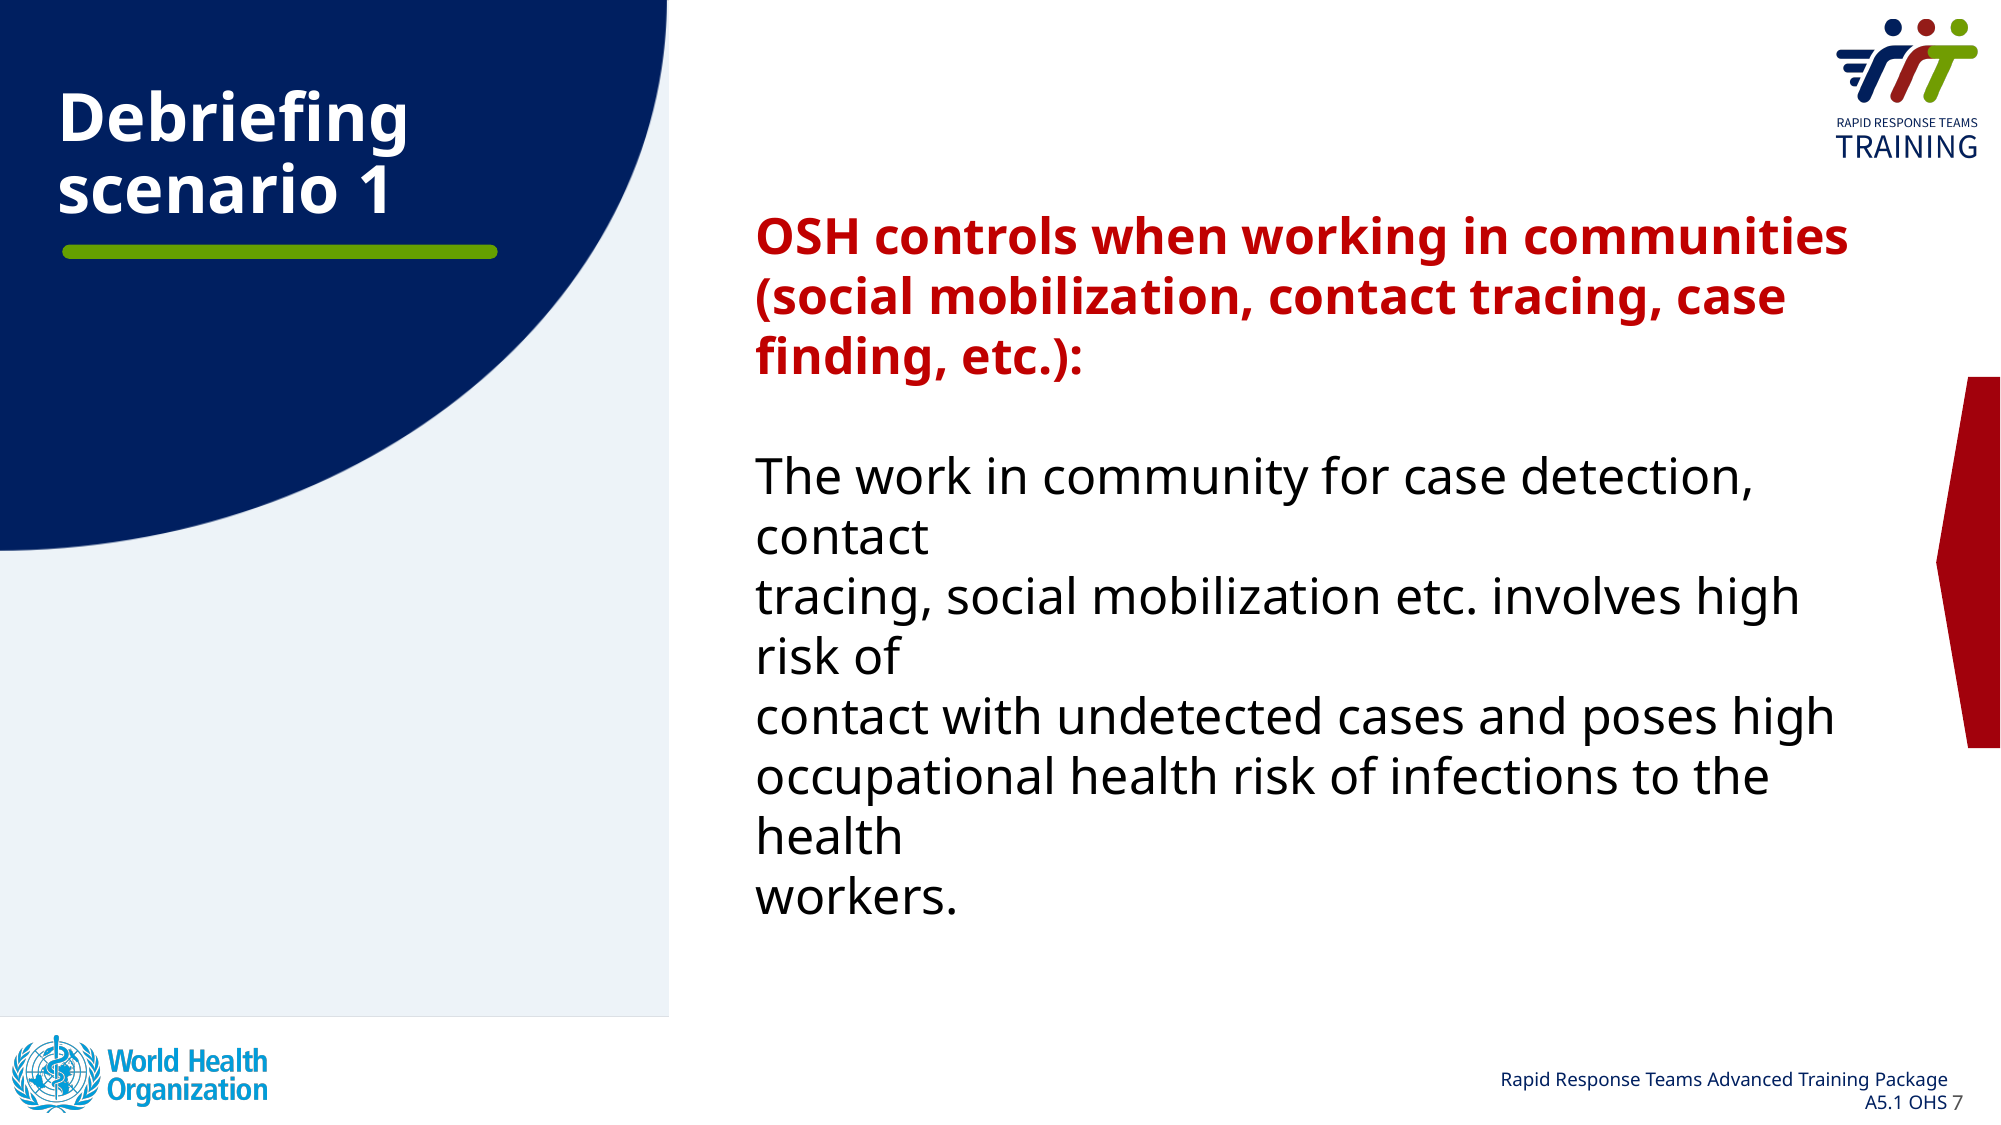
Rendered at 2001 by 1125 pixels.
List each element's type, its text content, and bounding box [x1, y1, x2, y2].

picture [58, 1050, 64, 1058]
picture [12, 1035, 267, 1113]
picture [0, 0, 669, 1018]
title Debriefing scenario 1 [49, 0, 586, 315]
slide_number 7 [1882, 1037, 1912, 1082]
text_box OSH controls when working in communities (social mobilization, contact tracing, case finding, etc.): The work in community for case detection, contact tracing, social mobilization etc. involves high risk of contact with undetected cases and poses high occupational health risk of infections to the health workers. [748, 196, 1897, 932]
text_box [62, 244, 498, 259]
picture [1835, 19, 1978, 167]
picture [12, 1083, 48, 1113]
